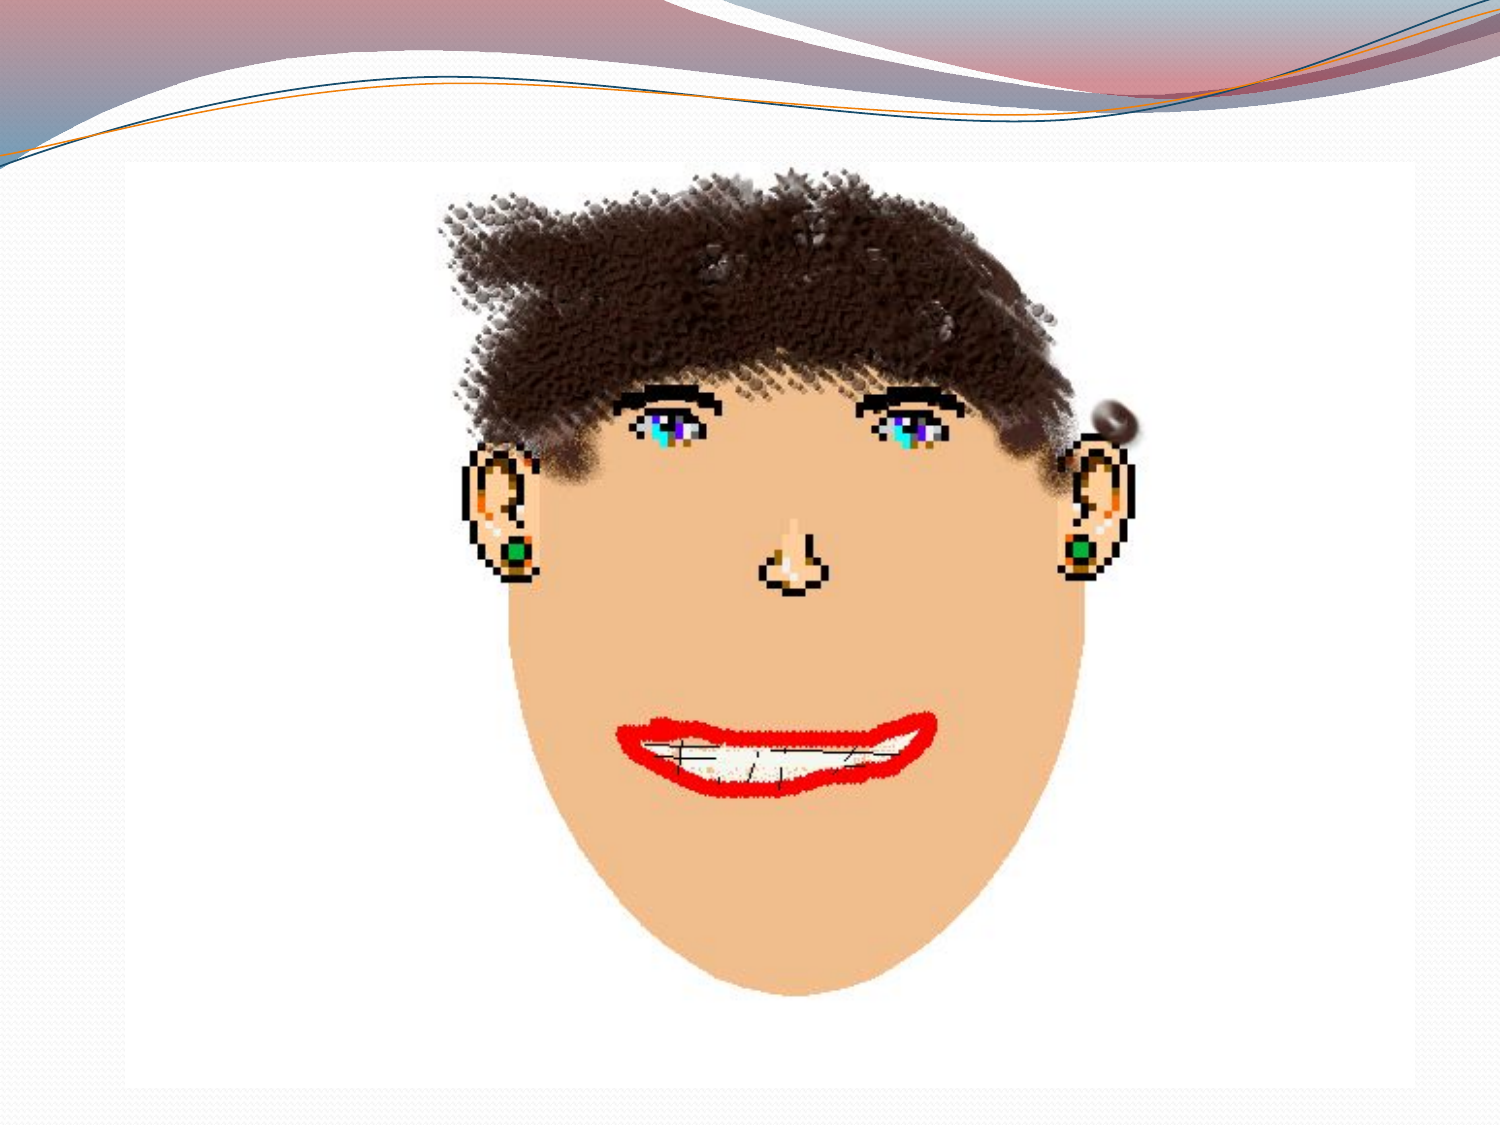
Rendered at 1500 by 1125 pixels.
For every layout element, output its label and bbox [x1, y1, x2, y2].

list [124, 162, 1415, 1088]
